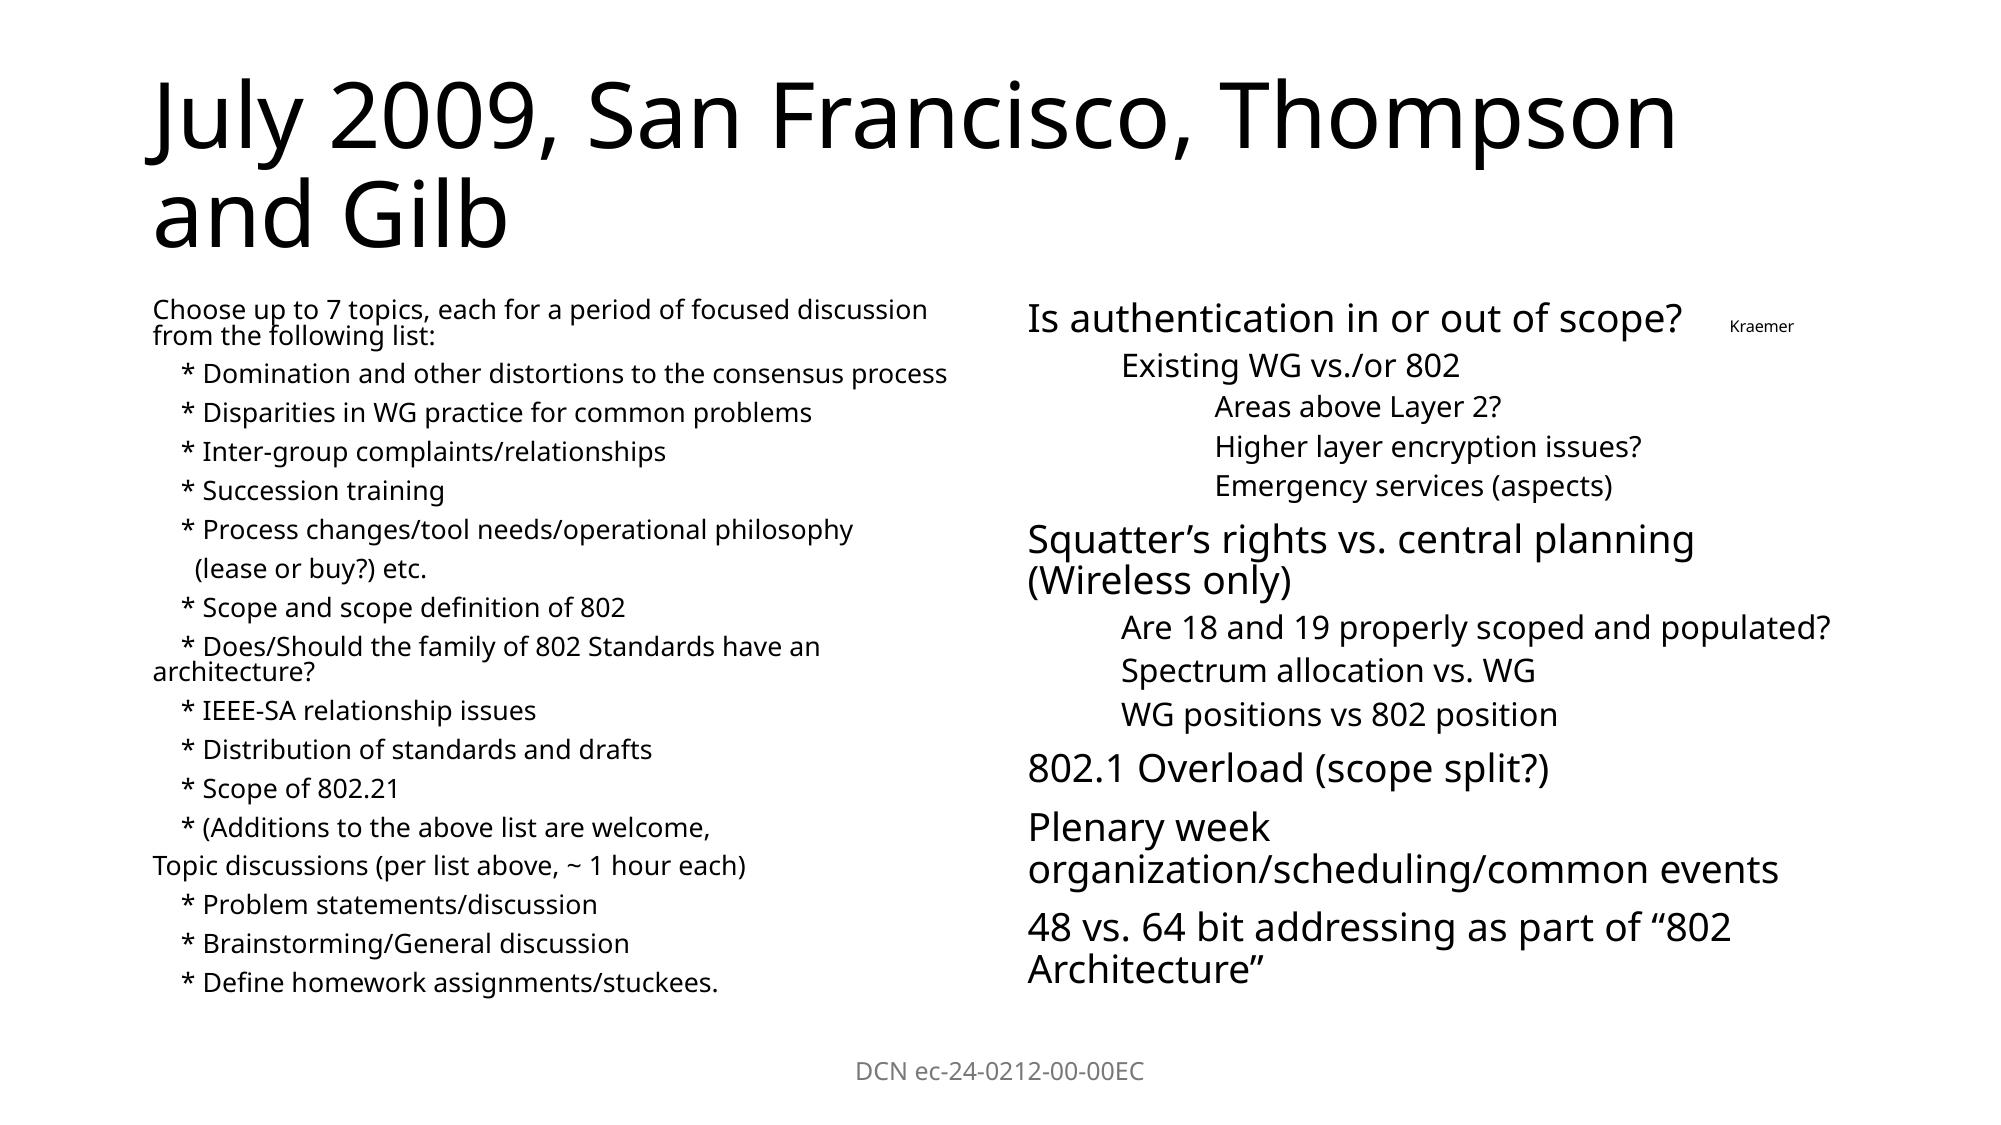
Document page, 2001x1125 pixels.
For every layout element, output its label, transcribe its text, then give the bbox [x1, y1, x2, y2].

list Is authentication in or out of scope? Kraemer Existing WG vs./or 802 Areas above Layer 2? Higher layer encryption issues? Emergency services (aspects) Squatter’s rights vs. central planning (Wireless only) Are 18 and 19 properly scoped and populated? Spectrum allocation vs. WG WG positions vs 802 position 802.1 Overload (scope split?) Plenary week organization/scheduling/common events 48 vs. 64 bit addressing as part of “802 Architecture” [1012, 291, 1863, 1016]
list Choose up to 7 topics, each for a period of focused discussion from the following list: * Domination and other distortions to the consensus process * Disparities in WG practice for common problems * Inter-group complaints/relationships * Succession training * Process changes/tool needs/operational philosophy (lease or buy?) etc. * Scope and scope definition of 802 * Does/Should the family of 802 Standards have an architecture? * IEEE-SA relationship issues * Distribution of standards and drafts * Scope of 802.21 * (Additions to the above list are welcome, Topic discussions (per list above, ~ 1 hour each) * Problem statements/discussion * Brainstorming/General discussion * Define homework assignments/stuckees. [137, 291, 984, 1016]
footer DCN ec-24-0212-00-00EC [662, 1042, 1338, 1103]
title July 2009, San Francisco, Thompson and Gilb [137, 59, 1863, 278]
